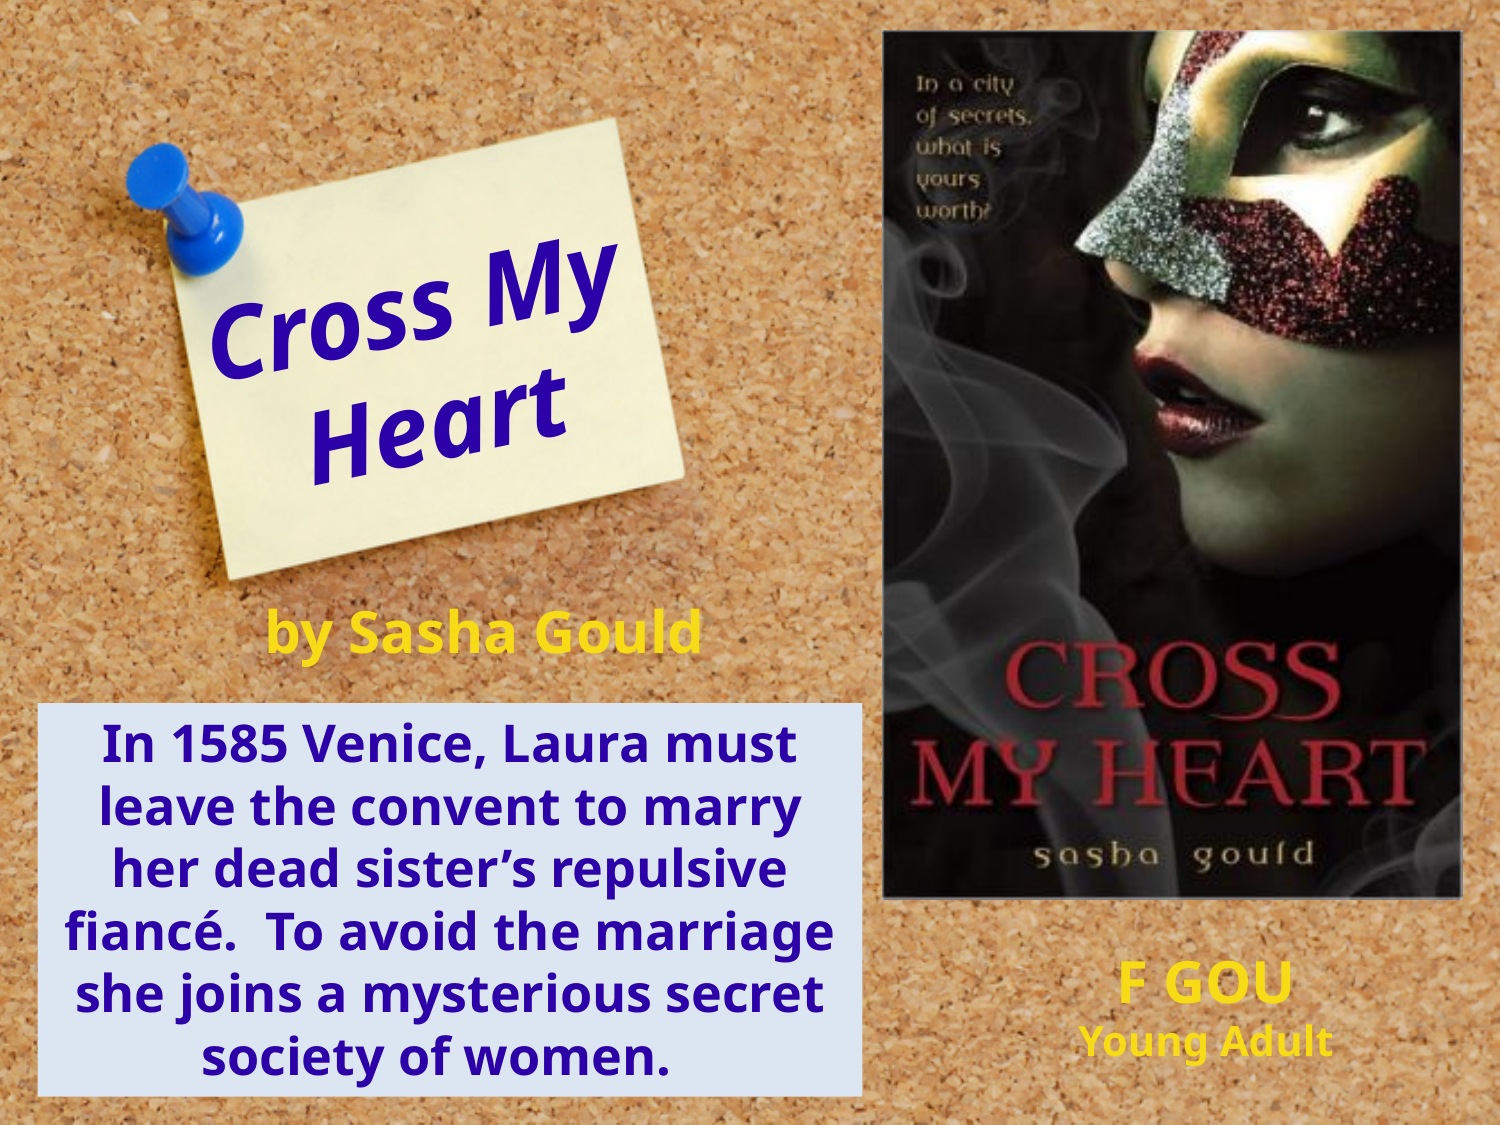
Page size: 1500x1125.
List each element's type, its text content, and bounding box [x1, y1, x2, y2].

picture [0, 0, 1500, 1125]
text_box by Sasha Gould [249, 587, 877, 743]
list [882, 30, 1463, 901]
title Cross My Heart [162, 149, 684, 573]
list In 1585 Venice, Laura must leave the convent to marry her dead sister’s repulsive fiancé. To avoid the marriage she joins a mysterious secret society of women. [37, 703, 863, 1097]
text_box F GOU Young Adult [1037, 937, 1375, 1073]
